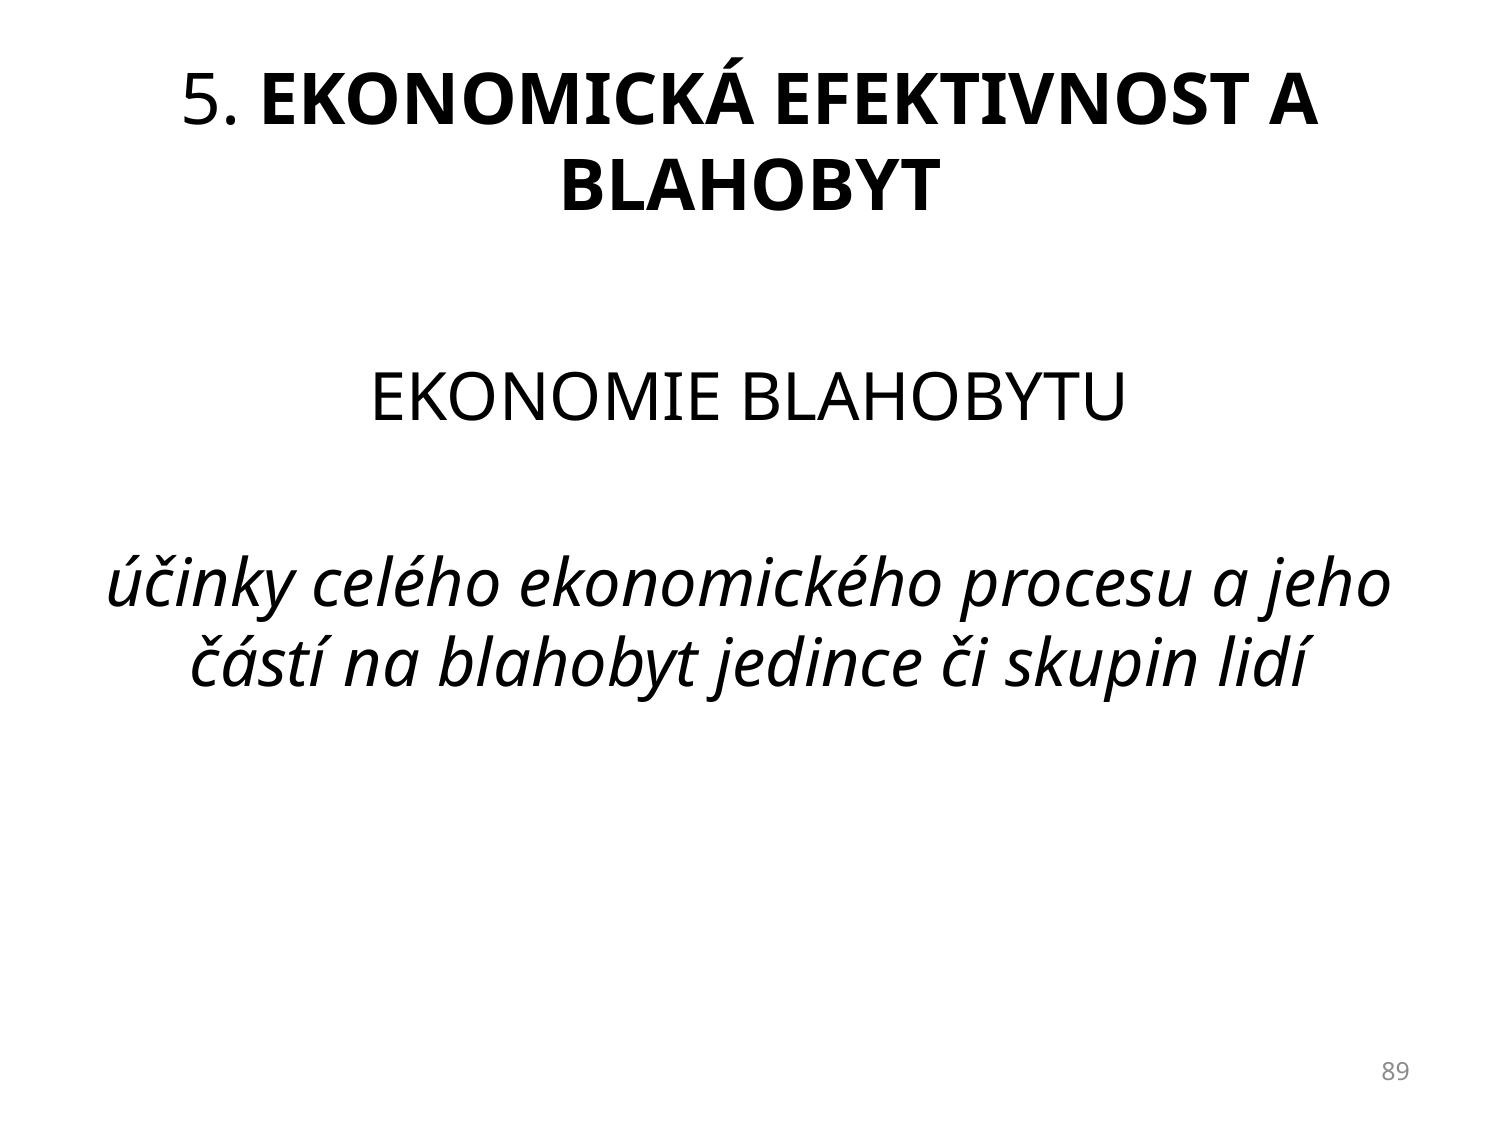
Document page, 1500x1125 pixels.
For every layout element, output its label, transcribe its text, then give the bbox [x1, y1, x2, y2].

title 5. Ekonomická efektivnost a blahobyt [75, 45, 1425, 233]
slide_number 89 [1074, 1042, 1425, 1103]
list EKONOMIE BLAHOBYTU účinky celého ekonomického procesu a jeho částí na blahobyt jedince či skupin lidí [75, 262, 1425, 1005]
